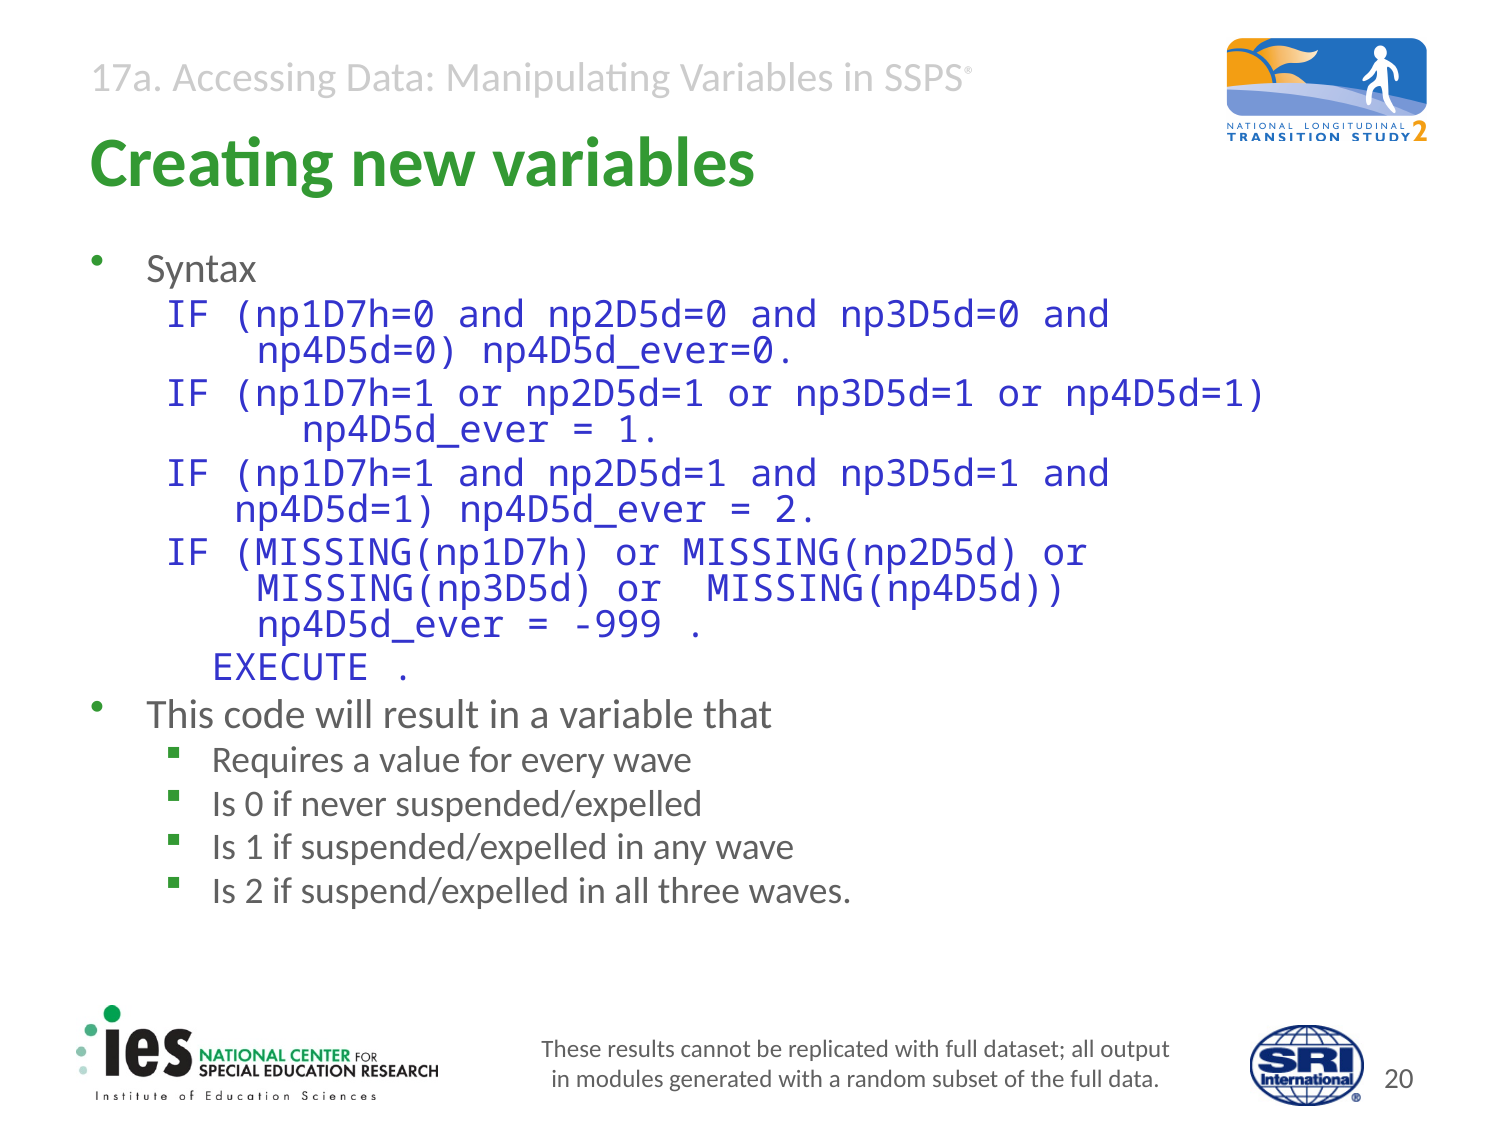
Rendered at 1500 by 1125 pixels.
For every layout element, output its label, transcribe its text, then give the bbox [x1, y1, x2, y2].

picture [76, 1005, 438, 1100]
list Syntax IF (np1D7h=0 and np2D5d=0 and np3D5d=0 and np4D5d=0) np4D5d_ever=0. IF (np1D7h=1 or np2D5d=1 or np3D5d=1 or np4D5d=1) np4D5d_ever = 1. IF (np1D7h=1 and np2D5d=1 and np3D5d=1 and np4D5d=1) np4D5d_ever = 2. IF (MISSING(np1D7h) or MISSING(np2D5d) or MISSING(np3D5d) or MISSING(np4D5d)) np4D5d_ever = -999 . EXECUTE . This code will result in a variable that Requires a value for every wave Is 0 if never suspended/expelled Is 1 if suspended/expelled in any wave Is 2 if suspend/expelled in all three waves. [74, 243, 1426, 987]
footer These results cannot be replicated with full dataset; all output in modules generated with a random subset of the full data. [437, 1024, 1276, 1104]
slide_number 19 [1324, 1051, 1429, 1125]
title Creating new variables [74, 90, 1426, 226]
picture [1250, 1025, 1364, 1106]
